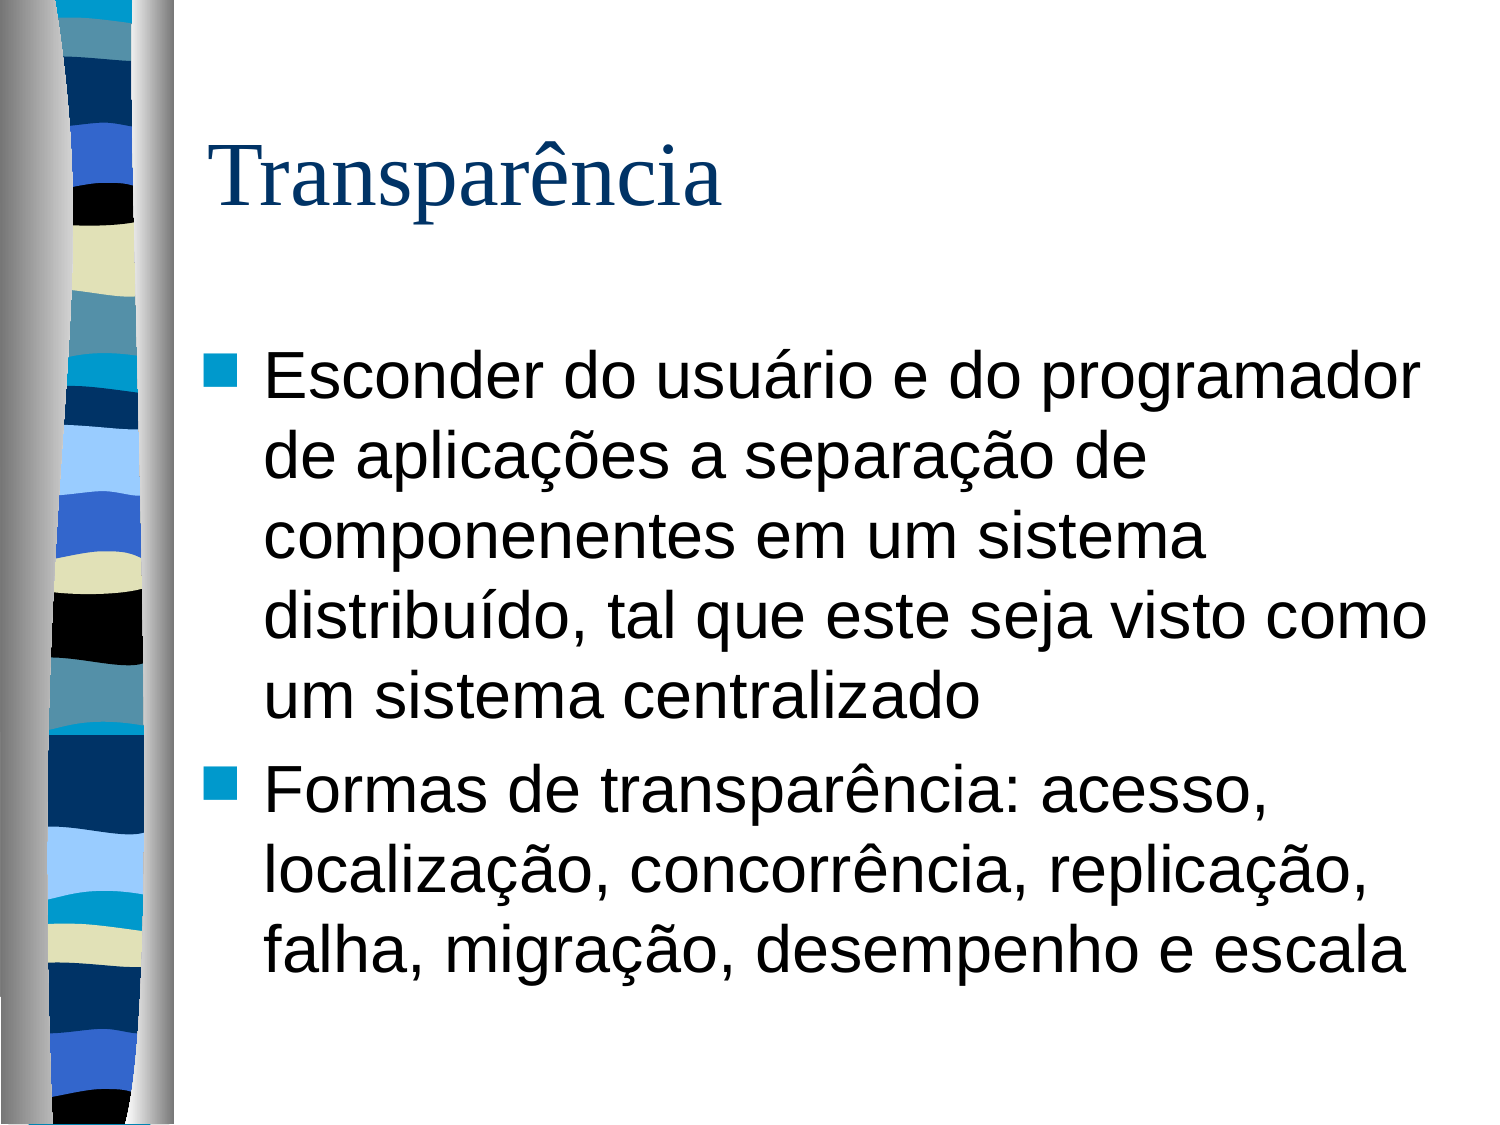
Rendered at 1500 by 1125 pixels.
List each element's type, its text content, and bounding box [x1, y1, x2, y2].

title Transparência [192, 75, 1468, 263]
list Esconder do usuário e do programador de aplicações a separação de componenentes em um sistema distribuído, tal que este seja visto como um sistema centralizado Formas de transparência: acesso, localização, concorrência, replicação, falha, migração, desempenho e escala [192, 324, 1468, 1000]
